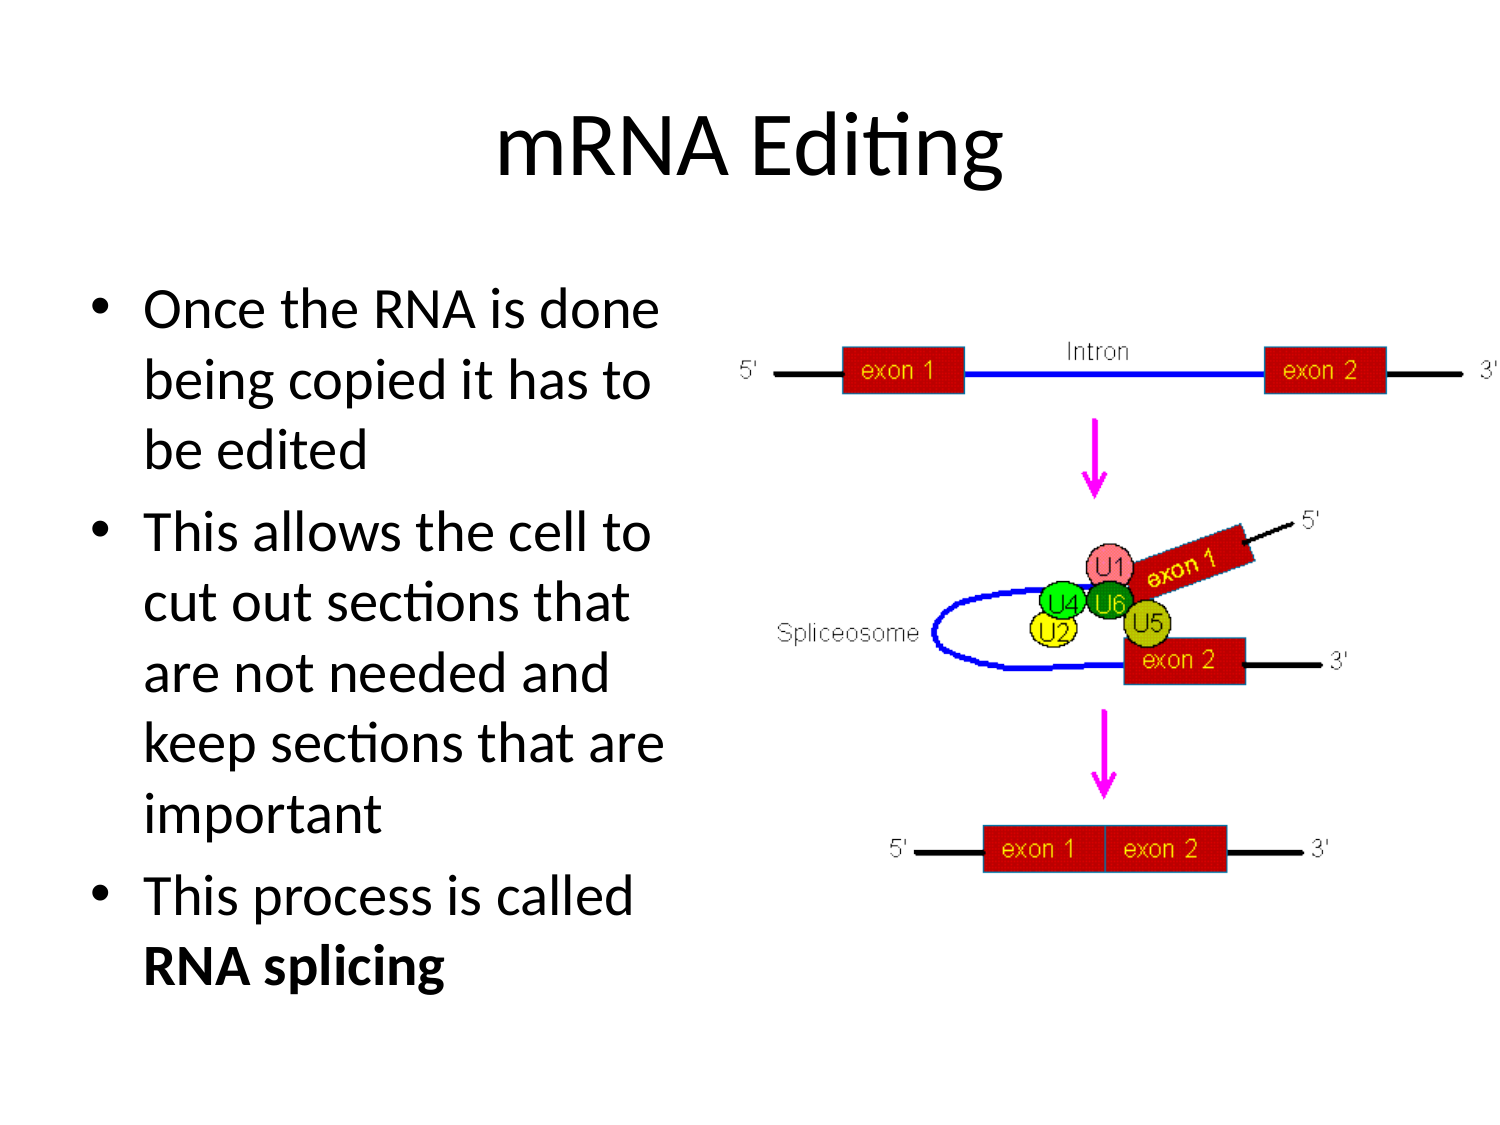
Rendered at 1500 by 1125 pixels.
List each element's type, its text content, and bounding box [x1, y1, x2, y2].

list Once the RNA is done being copied it has to be edited This allows the cell to cut out sections that are not needed and keep sections that are important This process is called RNA splicing [75, 262, 738, 1005]
title mRNA Editing [75, 45, 1425, 233]
picture [738, 337, 1500, 876]
